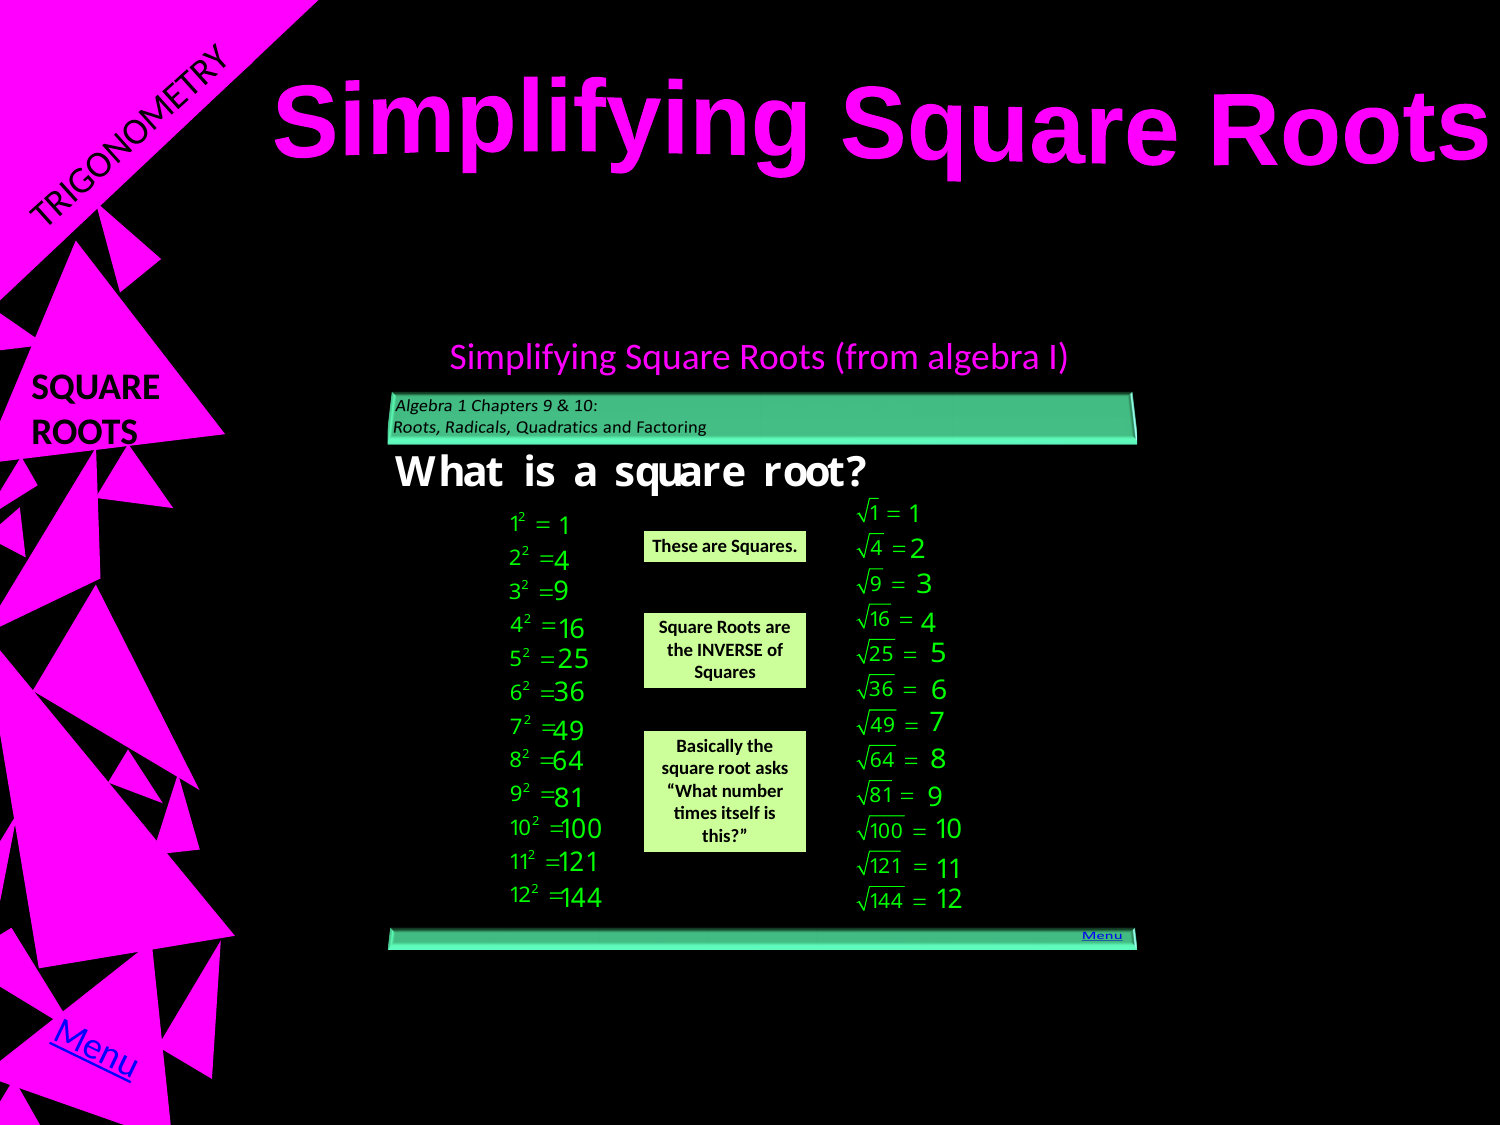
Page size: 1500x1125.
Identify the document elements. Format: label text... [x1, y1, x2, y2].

text_box Simplifying Square Roots (from algebra I) [434, 324, 1085, 385]
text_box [387, 387, 1138, 950]
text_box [0, 0, 321, 1125]
